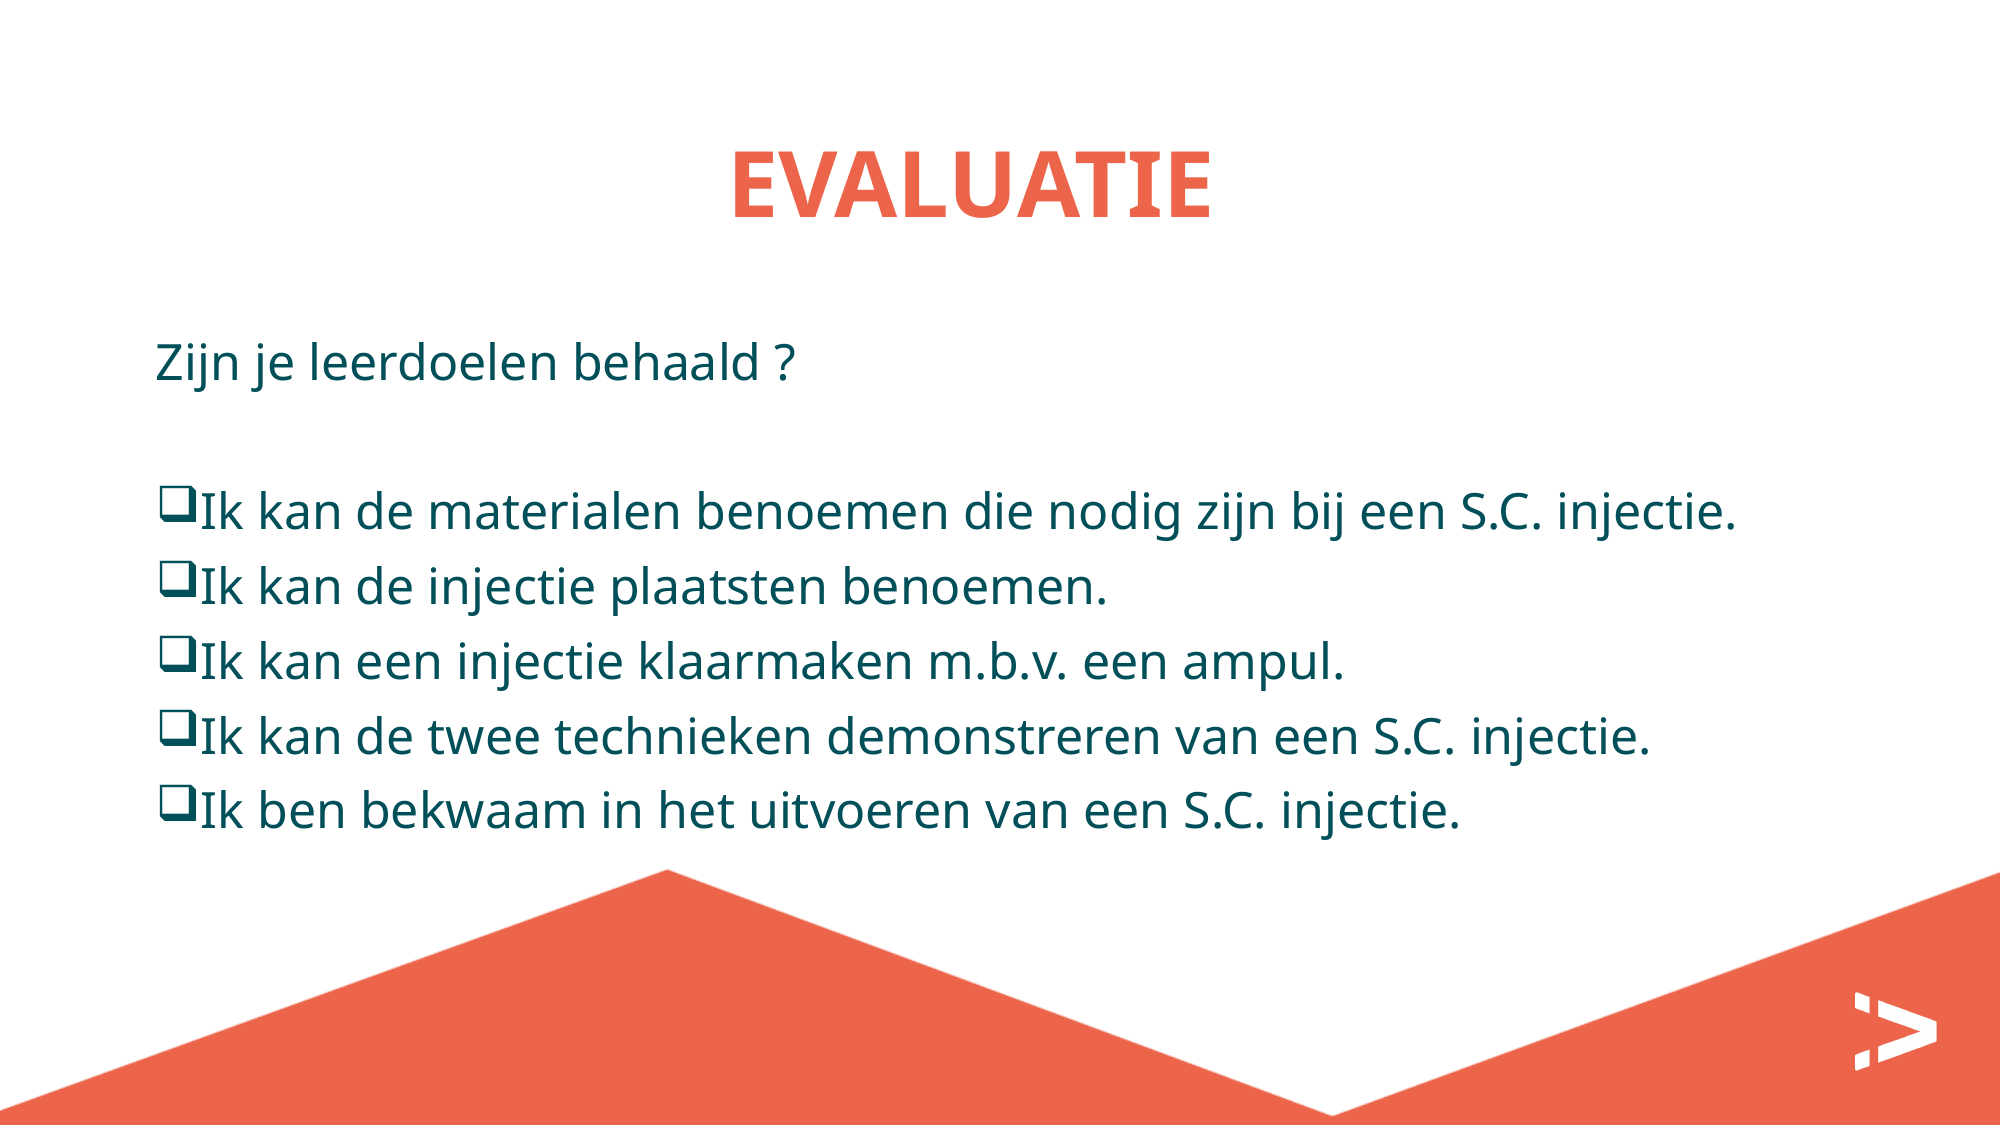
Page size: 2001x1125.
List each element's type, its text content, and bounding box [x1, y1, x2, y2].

title evaluatie [140, 85, 1802, 291]
list Zijn je leerdoelen behaald ? Ik kan de materialen benoemen die nodig zijn bij een S.C. injectie. Ik kan de injectie plaatsten benoemen. Ik kan een injectie klaarmaken m.b.v. een ampul. Ik kan de twee technieken demonstreren van een S.C. injectie. Ik ben bekwaam in het uitvoeren van een S.C. injectie. [140, 329, 1900, 894]
picture [0, 0, 2000, 1125]
